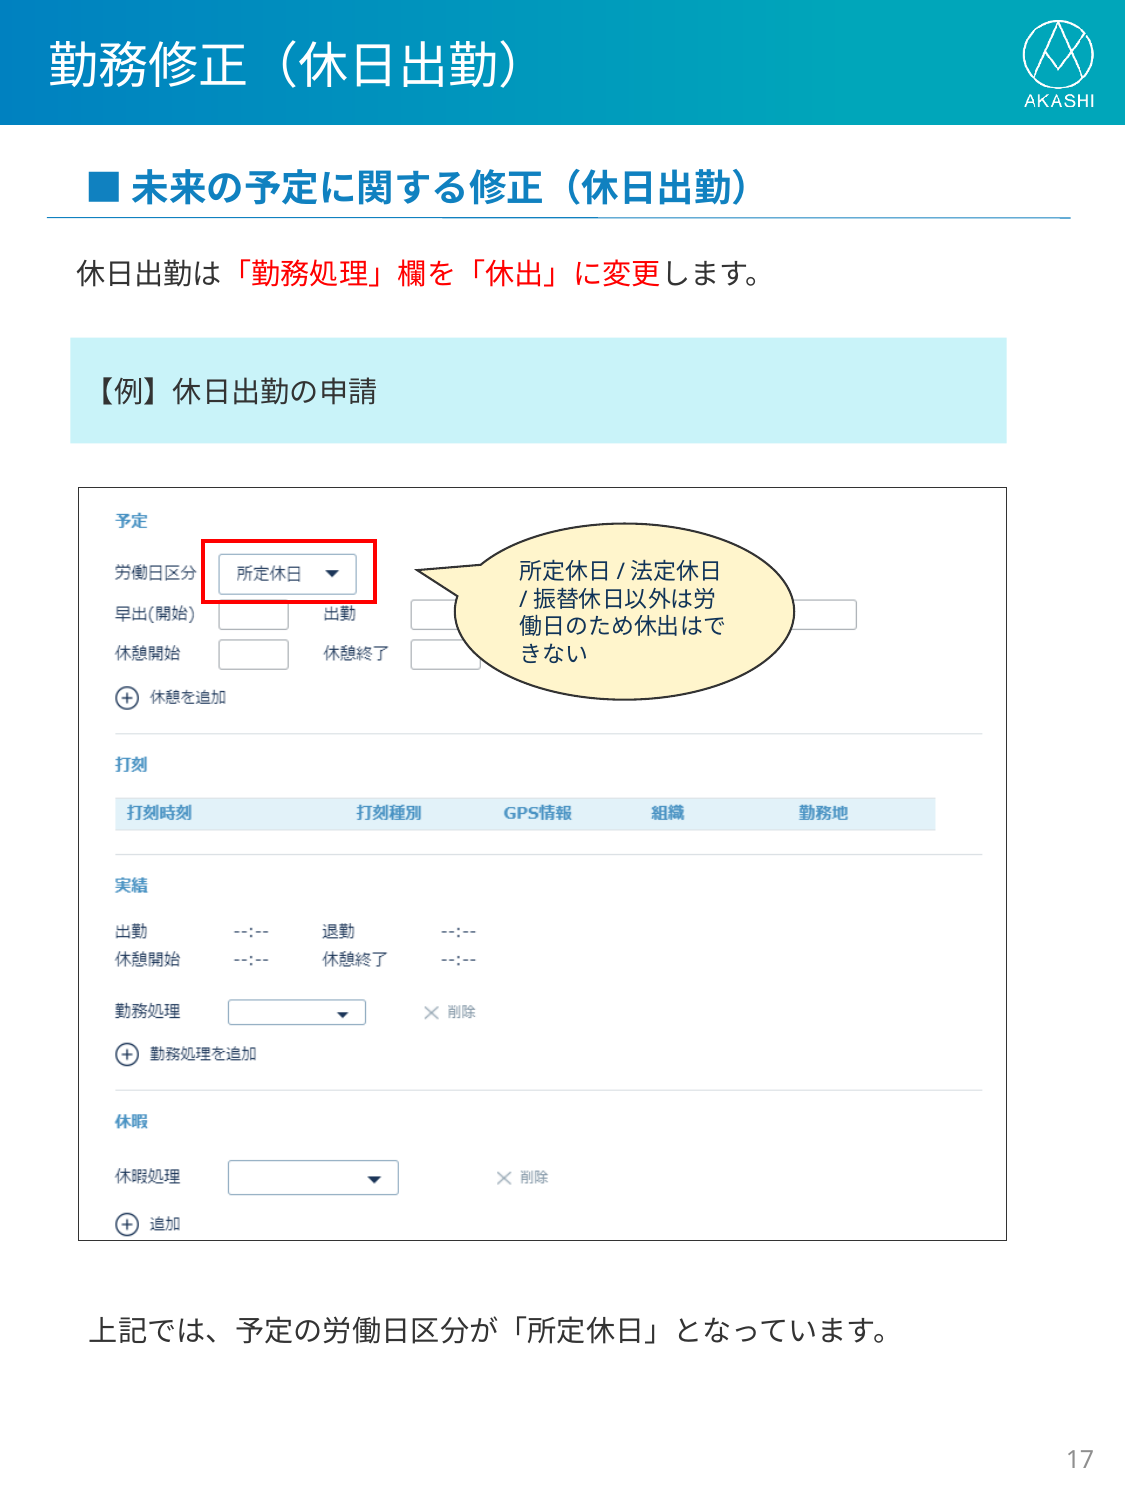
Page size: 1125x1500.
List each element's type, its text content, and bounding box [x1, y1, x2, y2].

picture [1045, 9, 1103, 117]
picture [78, 487, 1007, 1241]
text_box 上記では、予定の労働日区分が「所定休日」となっています。 [74, 1305, 996, 1355]
slide_number 16 [856, 1420, 1110, 1500]
text_box 【例】休日出勤の申請 [69, 337, 1008, 444]
text_box ■未来の予定に関する修正（休日出勤） [70, 156, 1048, 217]
title 勤務修正（休日出勤） [33, 0, 1045, 123]
text_box 休日出勤は「勤務処理」欄を「休出」に変更します。 [61, 247, 983, 298]
